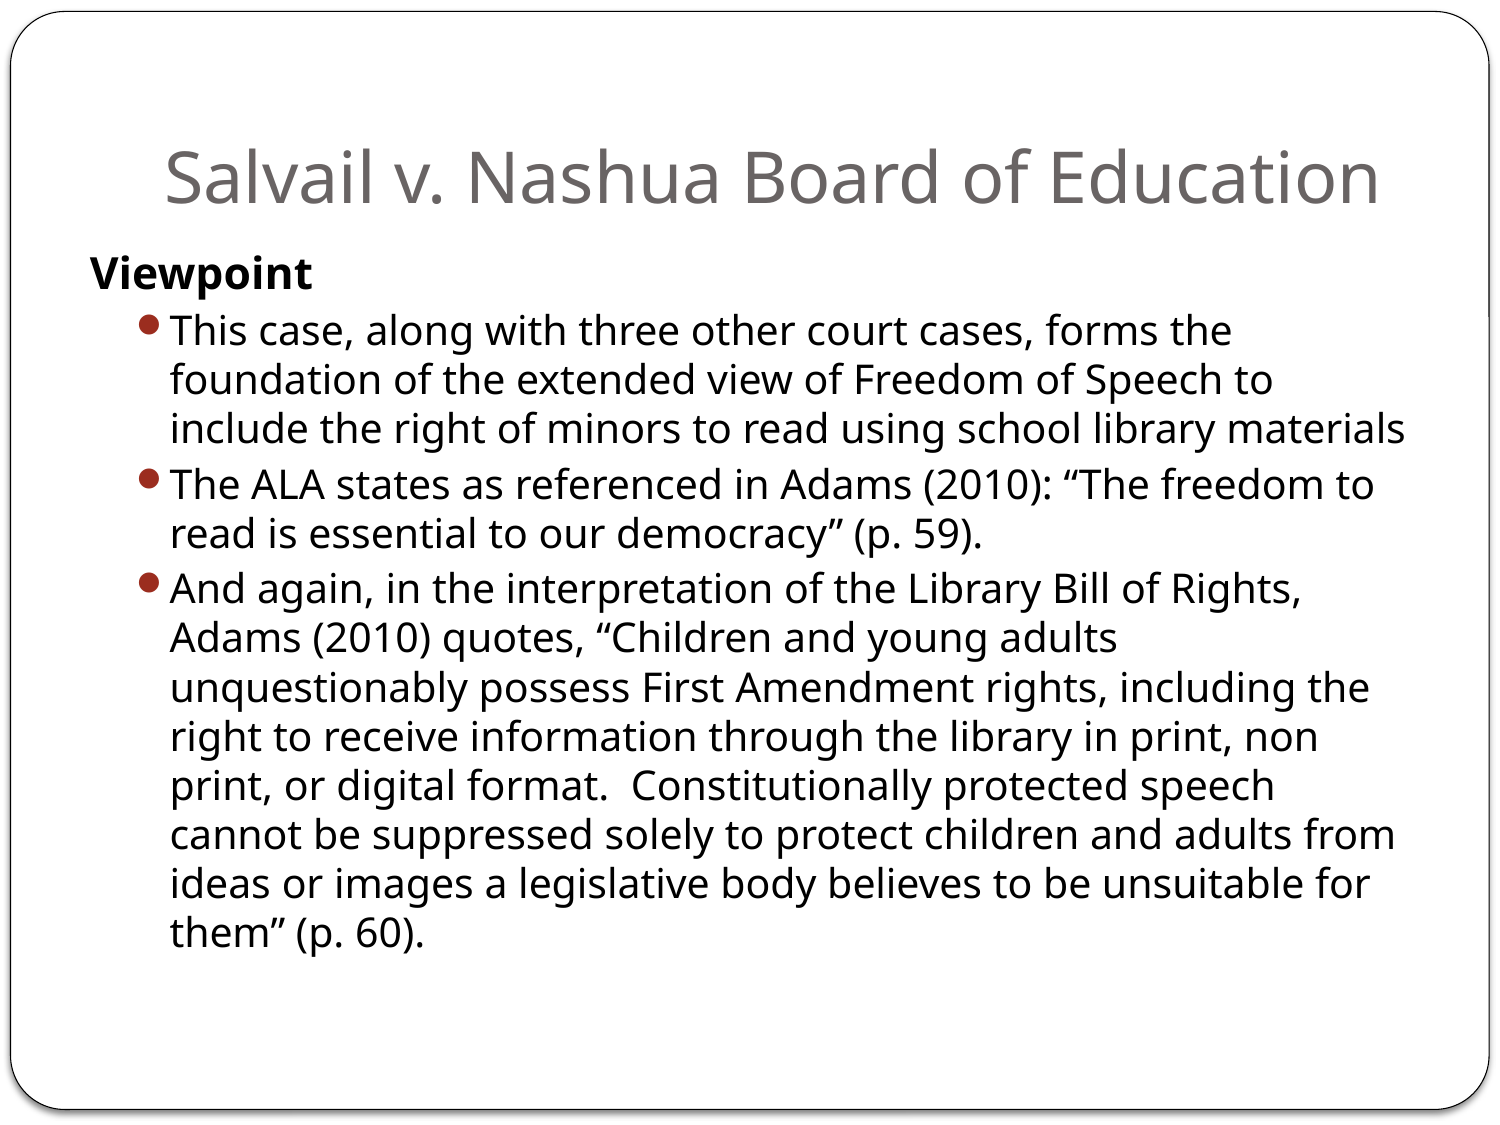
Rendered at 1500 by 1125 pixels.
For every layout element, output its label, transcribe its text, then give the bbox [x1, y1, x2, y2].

title Salvail v. Nashua Board of Education [150, 45, 1425, 233]
list Viewpoint This case, along with three other court cases, forms the foundation of the extended view of Freedom of Speech to include the right of minors to read using school library materials The ALA states as referenced in Adams (2010): “The freedom to read is essential to our democracy” (p. 59). And again, in the interpretation of the Library Bill of Rights, Adams (2010) quotes, “Children and young adults unquestionably possess First Amendment rights, including the right to receive information through the library in print, non print, or digital format. Constitutionally protected speech cannot be suppressed solely to protect children and adults from ideas or images a legislative body believes to be unsuitable for them” (p. 60). [75, 237, 1425, 988]
